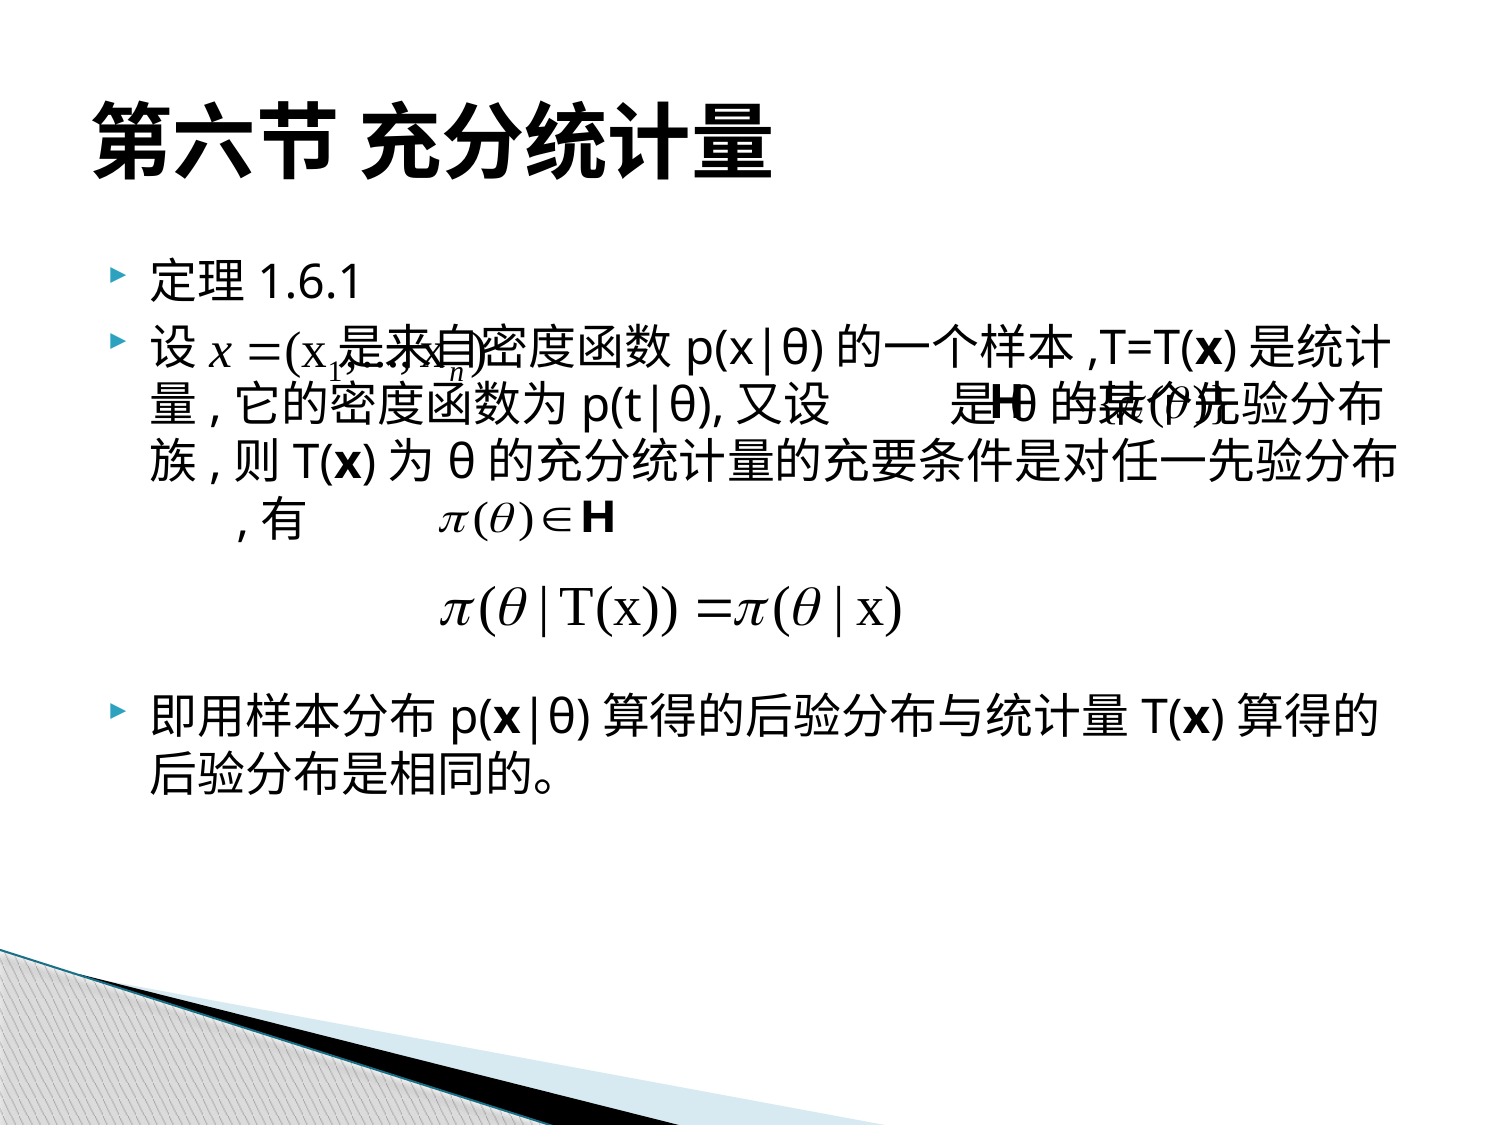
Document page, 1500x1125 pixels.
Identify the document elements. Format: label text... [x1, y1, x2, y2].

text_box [433, 491, 657, 551]
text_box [198, 316, 497, 394]
list 定理1.6.1 设 是来自密度函数p(x|θ)的一个样本,T=T(x)是统计量,它的密度函数为p(t|θ),又设 是θ的某个先验分布族,则T(x)为θ的充分统计量的充要条件是对任一先验分布 ,有 即用样本分布p(x|θ)算得的后验分布与统计量T(x)算得的后验分布是相同的。 [75, 243, 1425, 986]
title 第六节 充分统计量 [75, 45, 1425, 233]
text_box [984, 374, 1235, 439]
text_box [433, 573, 914, 650]
